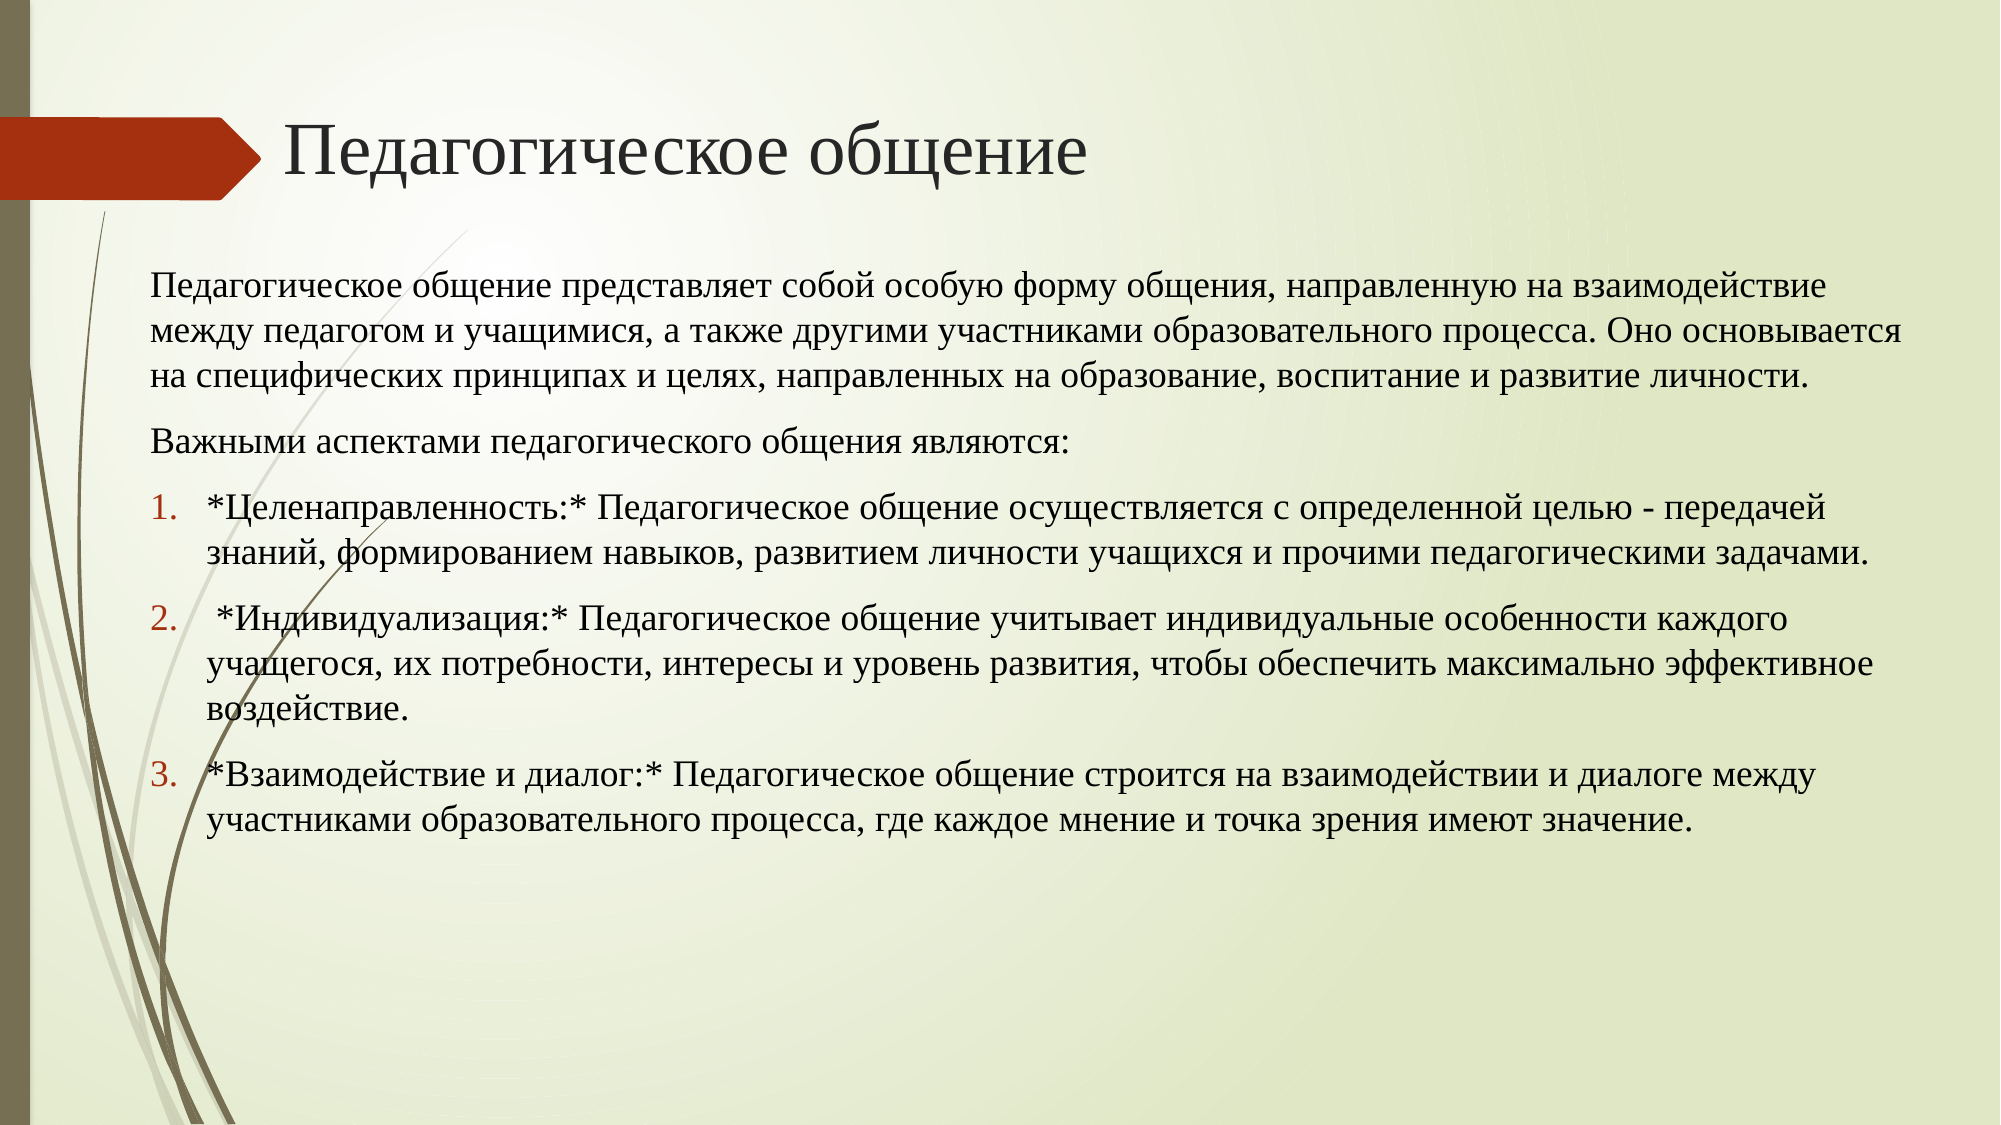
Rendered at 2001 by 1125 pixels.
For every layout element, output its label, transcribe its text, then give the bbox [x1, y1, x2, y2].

title Педагогическое общение [269, 92, 1731, 252]
list Педагогическое общение представляет собой особую форму общения, направленную на взаимодействие между педагогом и учащимися, а также другими участниками образовательного процесса. Оно основывается на специфических принципах и целях, направленных на образование, воспитание и развитие личности. Важными аспектами педагогического общения являются: *Целенаправленность:* Педагогическое общение осуществляется с определенной целью - передачей знаний, формированием навыков, развитием личности учащихся и прочими педагогическими задачами. *Индивидуализация:* Педагогическое общение учитывает индивидуальные особенности каждого учащегося, их потребности, интересы и уровень развития, чтобы обеспечить максимально эффективное воздействие. *Взаимодействие и диалог:* Педагогическое общение строится на взаимодействии и диалоге между участниками образовательного процесса, где каждое мнение и точка зрения имеют значение. [135, 252, 1931, 1075]
